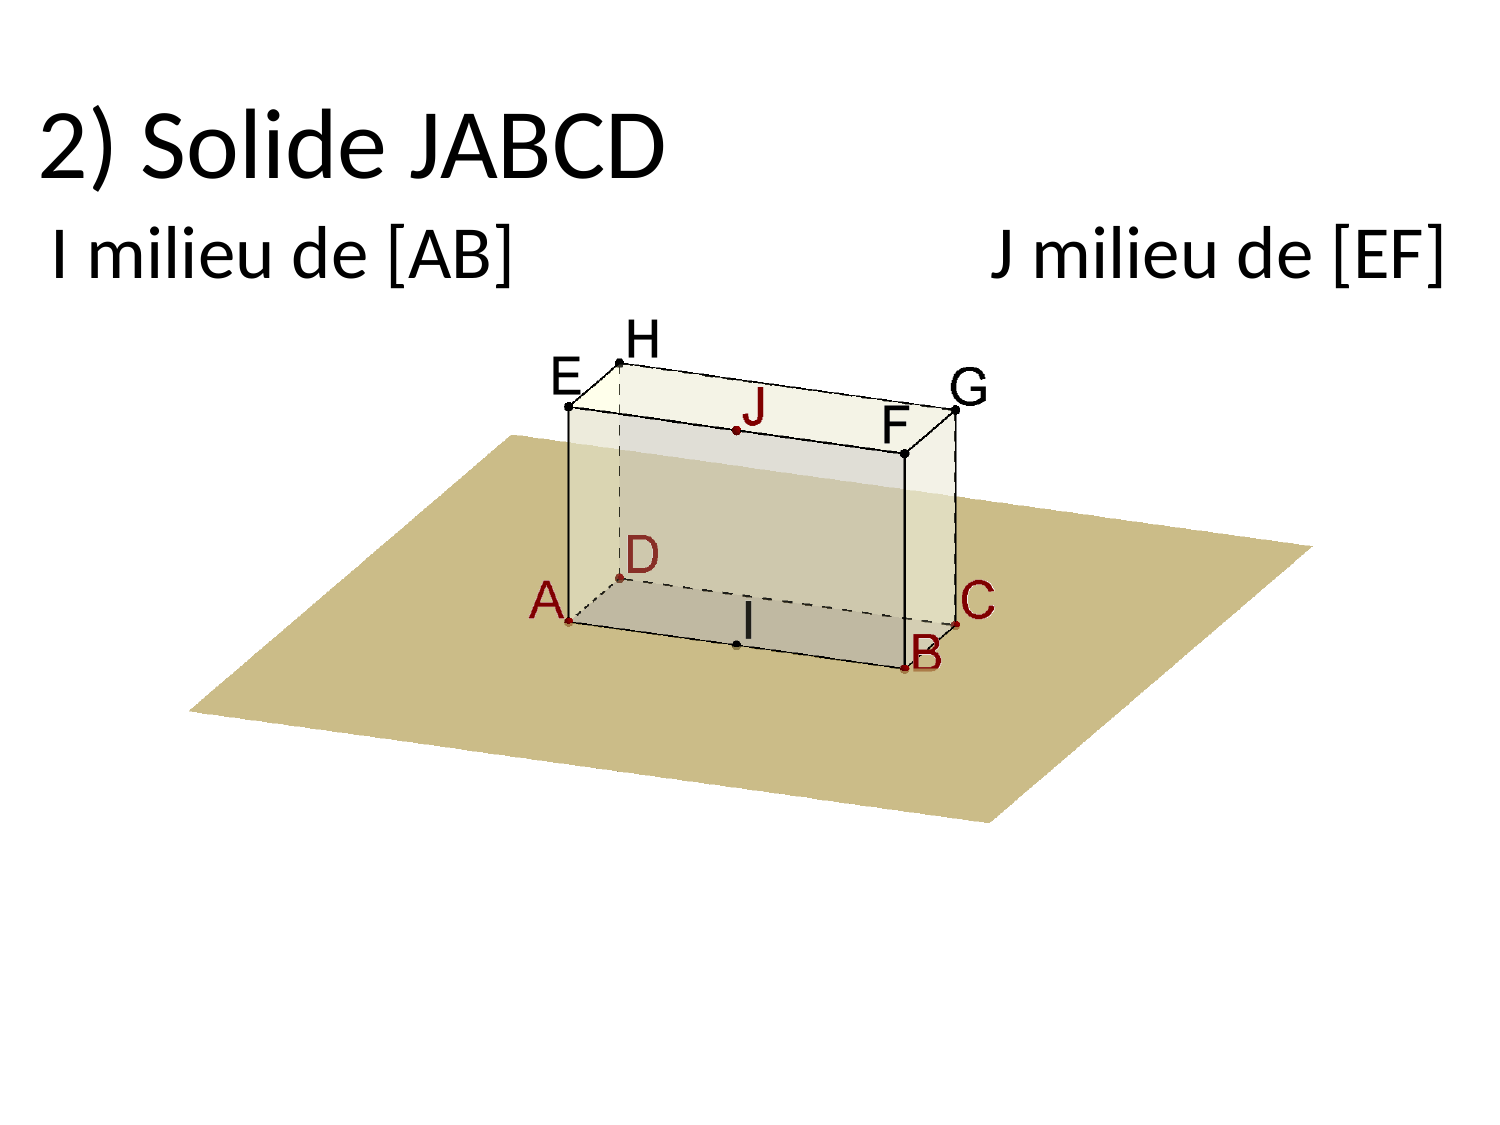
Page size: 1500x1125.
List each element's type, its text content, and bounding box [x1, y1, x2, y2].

picture [1, 187, 1498, 938]
title 2) Solide JABCD [0, 45, 1500, 187]
